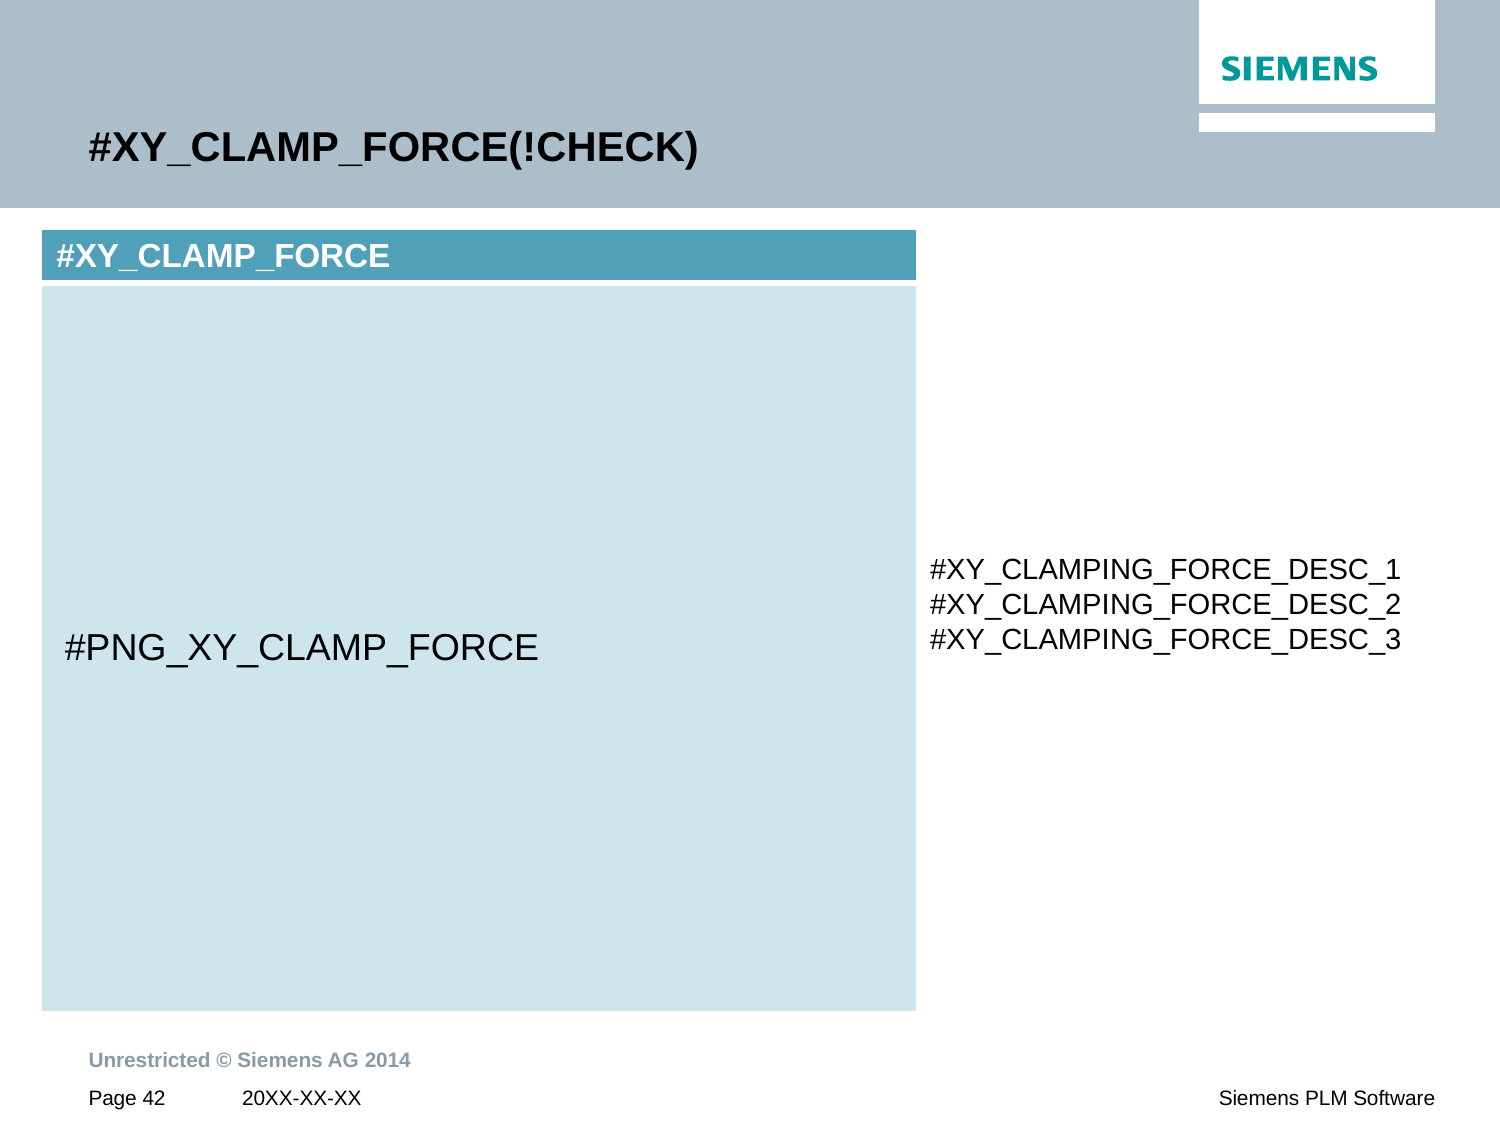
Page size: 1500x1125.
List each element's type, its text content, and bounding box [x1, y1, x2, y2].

text_box #PNG_XY_CLAMP_FORCE [64, 302, 892, 988]
table_cell [42, 286, 916, 1011]
title #XY_CLAMP_FORCE(!CHECK) [0, 0, 1500, 209]
text_box #XY_CLAMPING_FORCE_DESC_1 #XY_CLAMPING_FORCE_DESC_2 #XY_CLAMPING_FORCE_DESC_3 [915, 542, 1433, 698]
table_header #XY_CLAMP_FORCE [42, 230, 916, 280]
